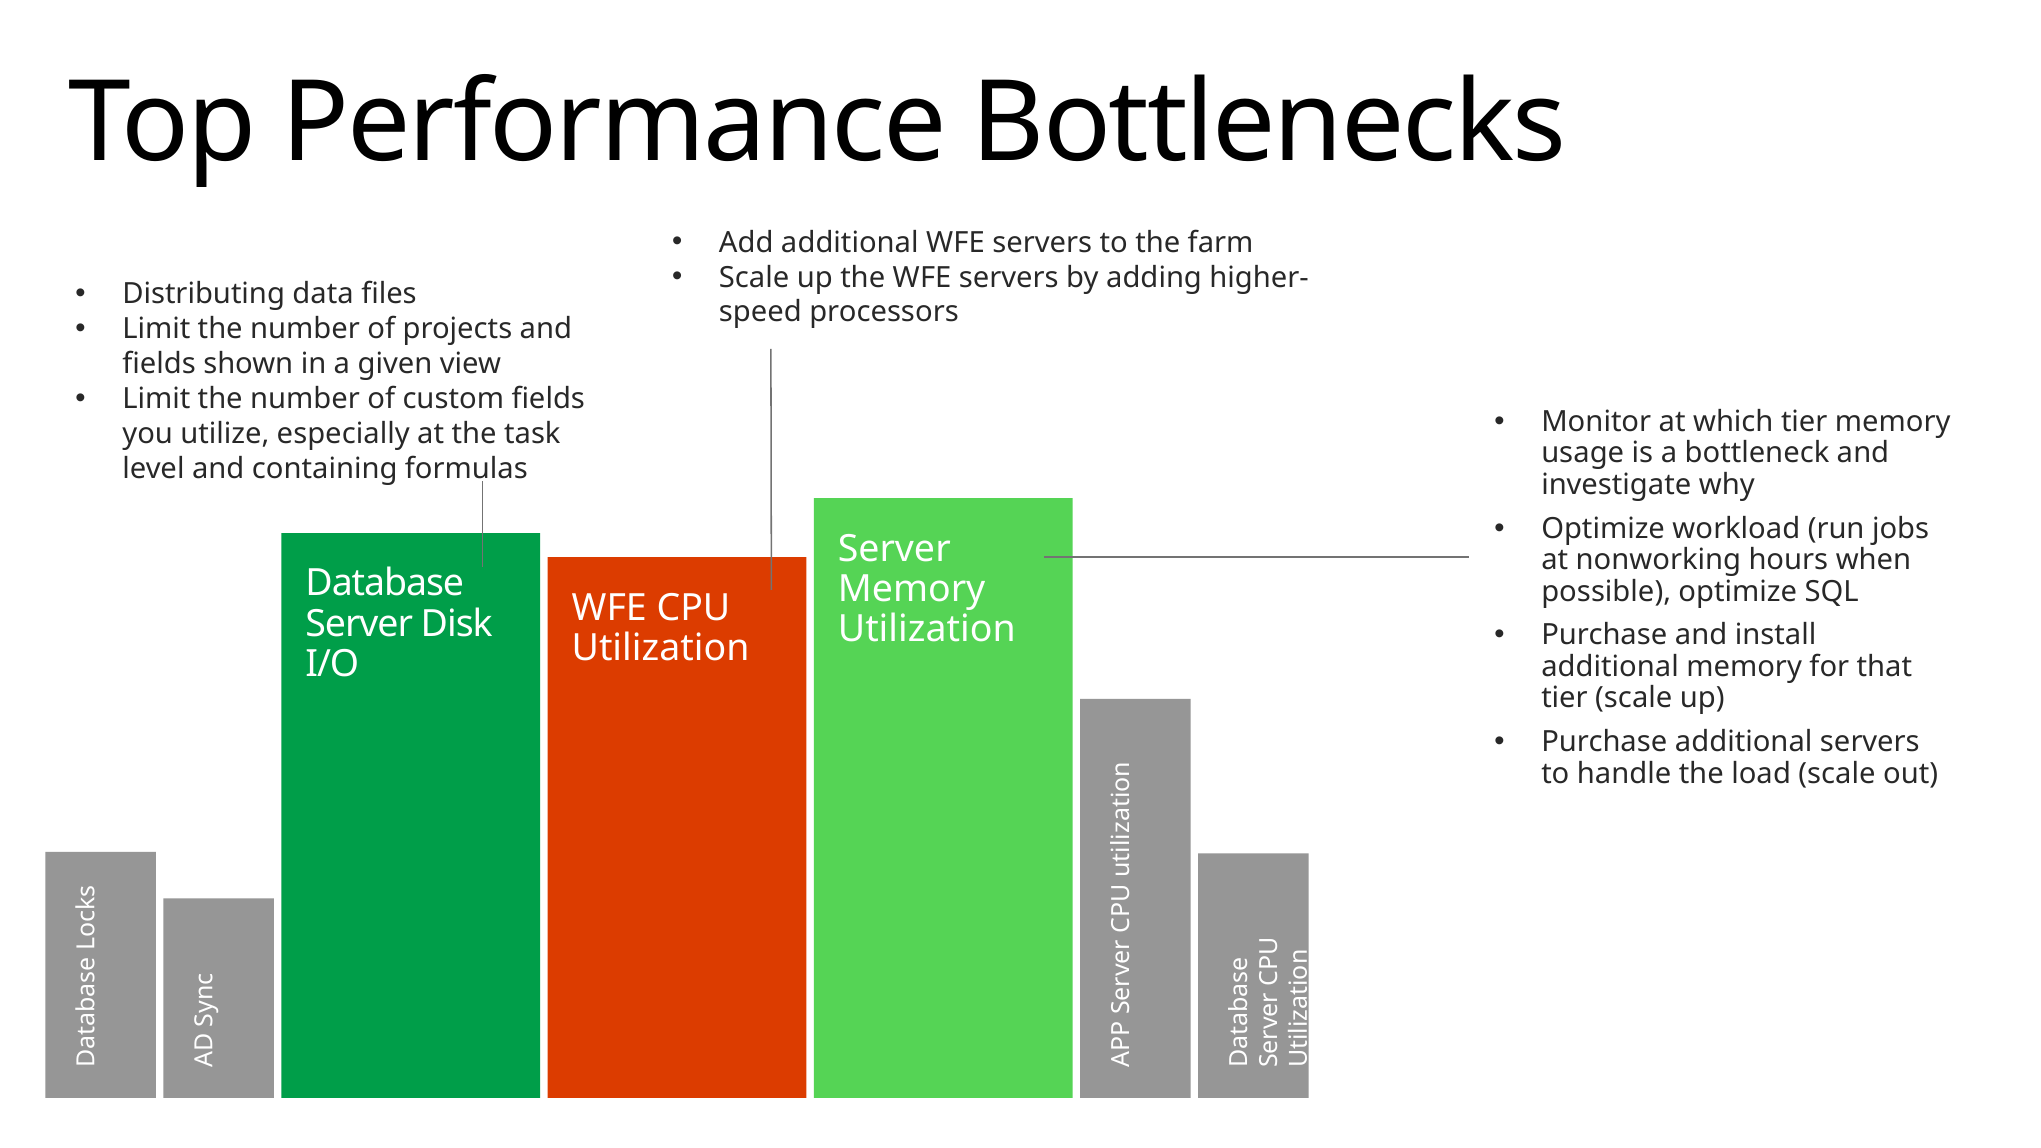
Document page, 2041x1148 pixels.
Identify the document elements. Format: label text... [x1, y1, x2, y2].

text_box Add additional WFE servers to the farm Scale up the WFE servers by adding higher-speed processors [642, 198, 1399, 349]
text_box Distributing data files Limit the number of projects and fields shown in a given view Limit the number of custom fields you utilize, especially at the task level and containing formulas [45, 250, 643, 491]
text_box Monitor at which tier memory usage is a bottleneck and investigate why Optimize workload (run jobs at nonworking hours when possible), optimize SQL Purchase and install additional memory for that tier (scale up) Purchase additional servers to handle the load (scale out) [1464, 382, 1984, 799]
title Top Performance Bottlenecks [45, 48, 1996, 200]
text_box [45, 497, 1309, 1099]
